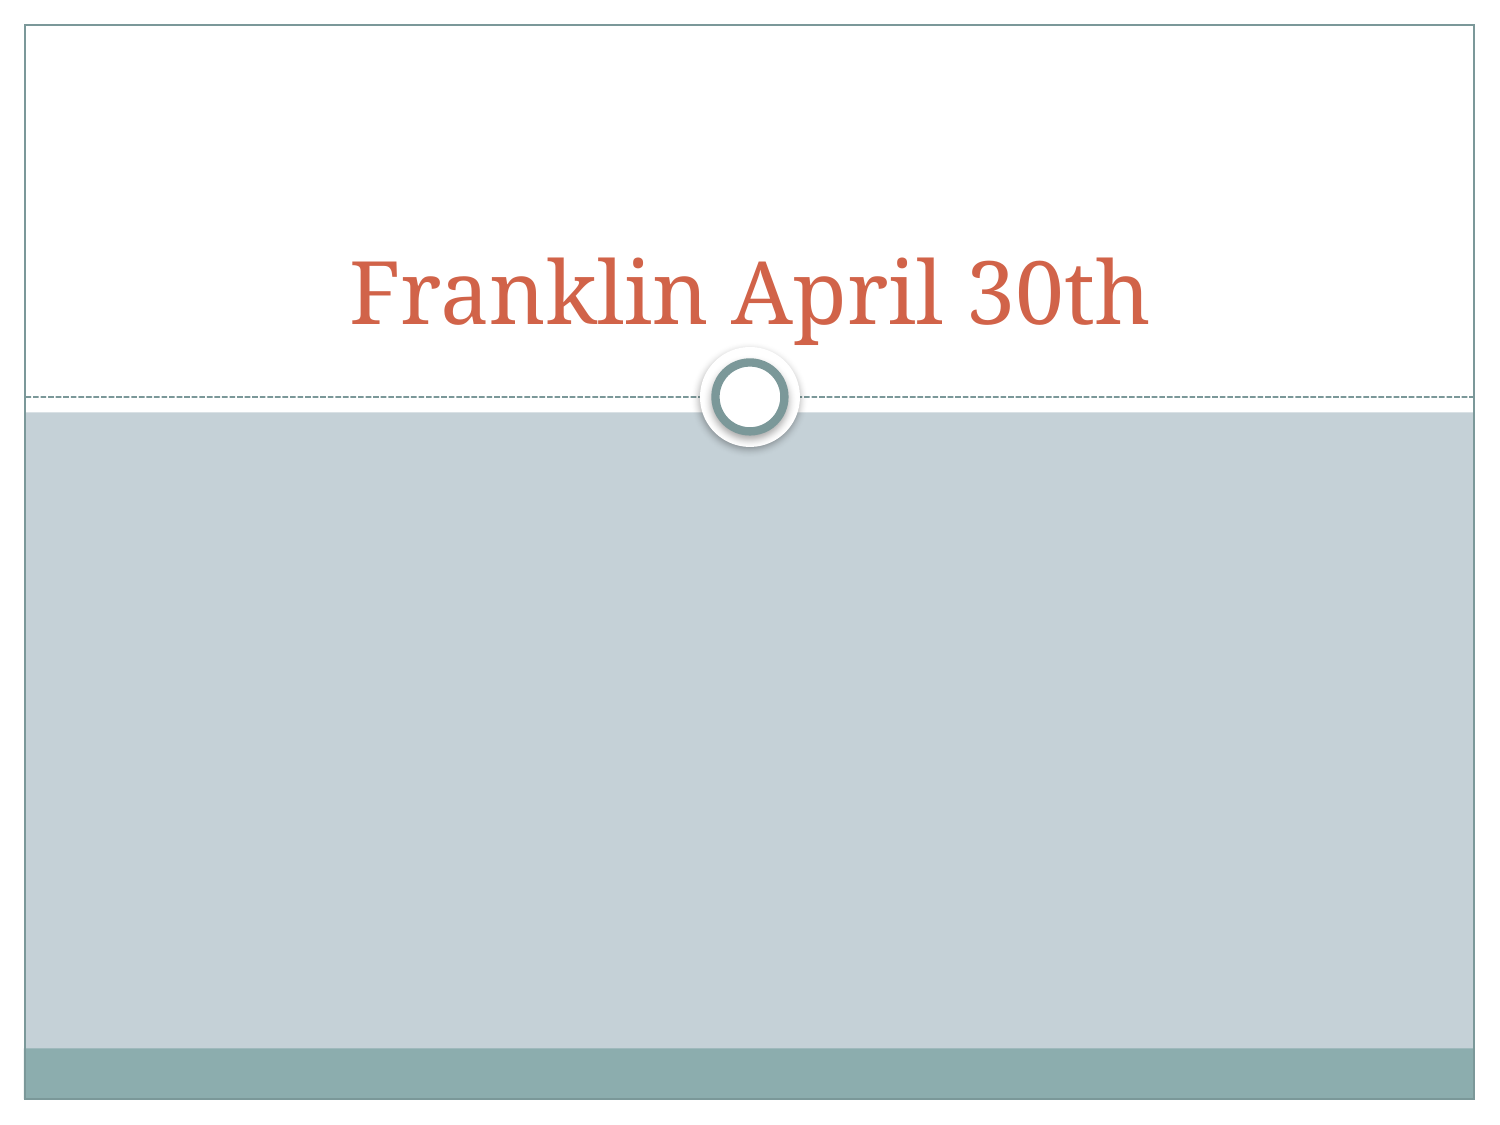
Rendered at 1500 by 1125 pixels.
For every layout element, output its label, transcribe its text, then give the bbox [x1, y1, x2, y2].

title Franklin April 30th [112, 62, 1388, 350]
